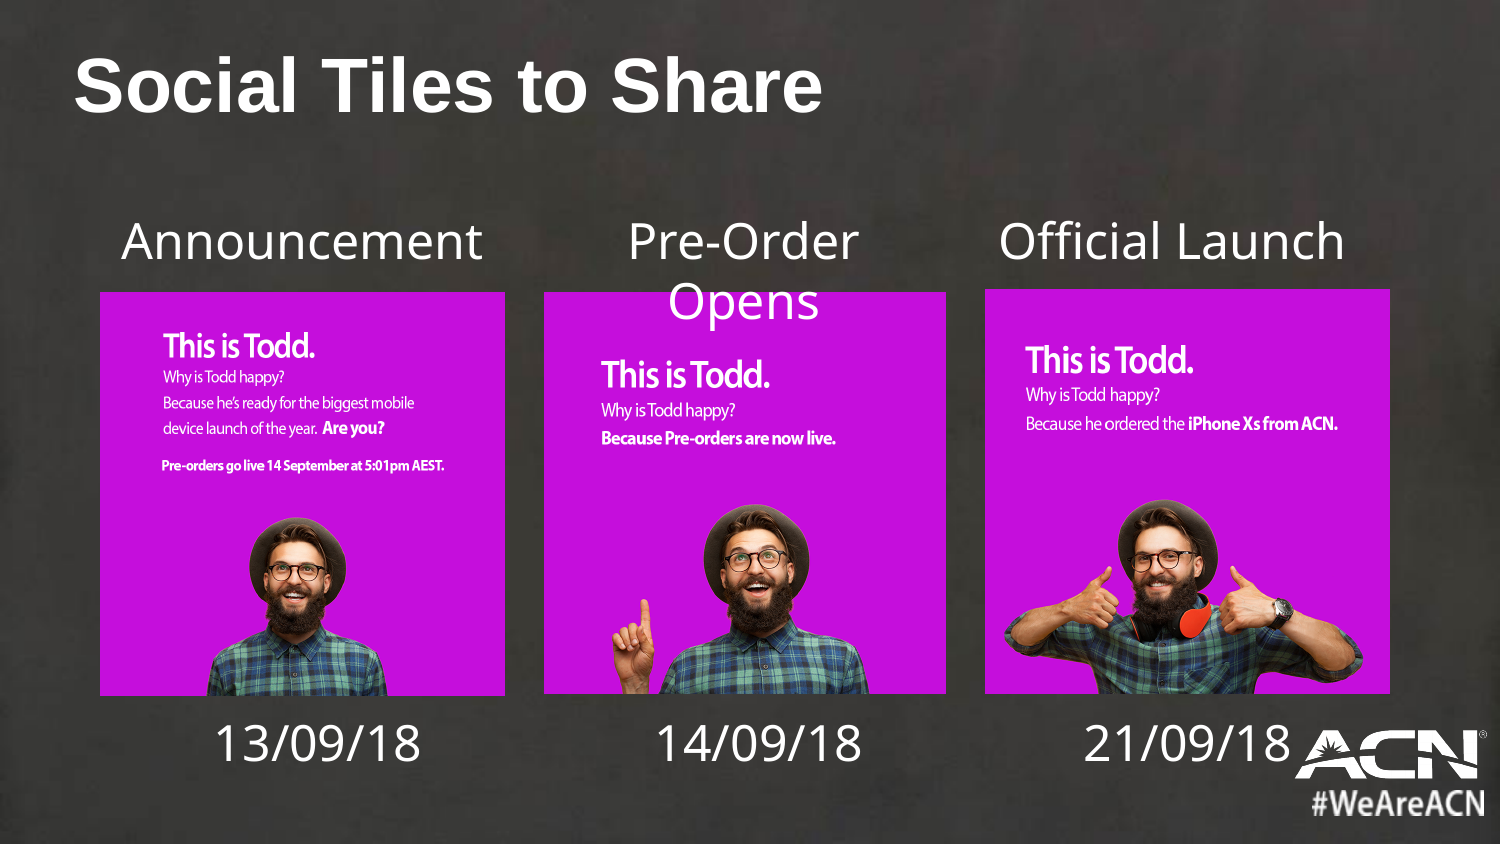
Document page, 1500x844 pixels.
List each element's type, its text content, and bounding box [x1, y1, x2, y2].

text_box 13/09/18 [116, 705, 520, 779]
title Social Tiles to Share [60, 33, 1411, 131]
text_box 14/09/18 [557, 703, 961, 779]
text_box Official Launch [970, 202, 1375, 278]
text_box Pre-Order Opens [542, 202, 946, 291]
text_box Announcement [100, 202, 505, 278]
picture [0, 0, 1500, 844]
text_box 21/09/18 [985, 703, 1390, 779]
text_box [100, 292, 946, 697]
